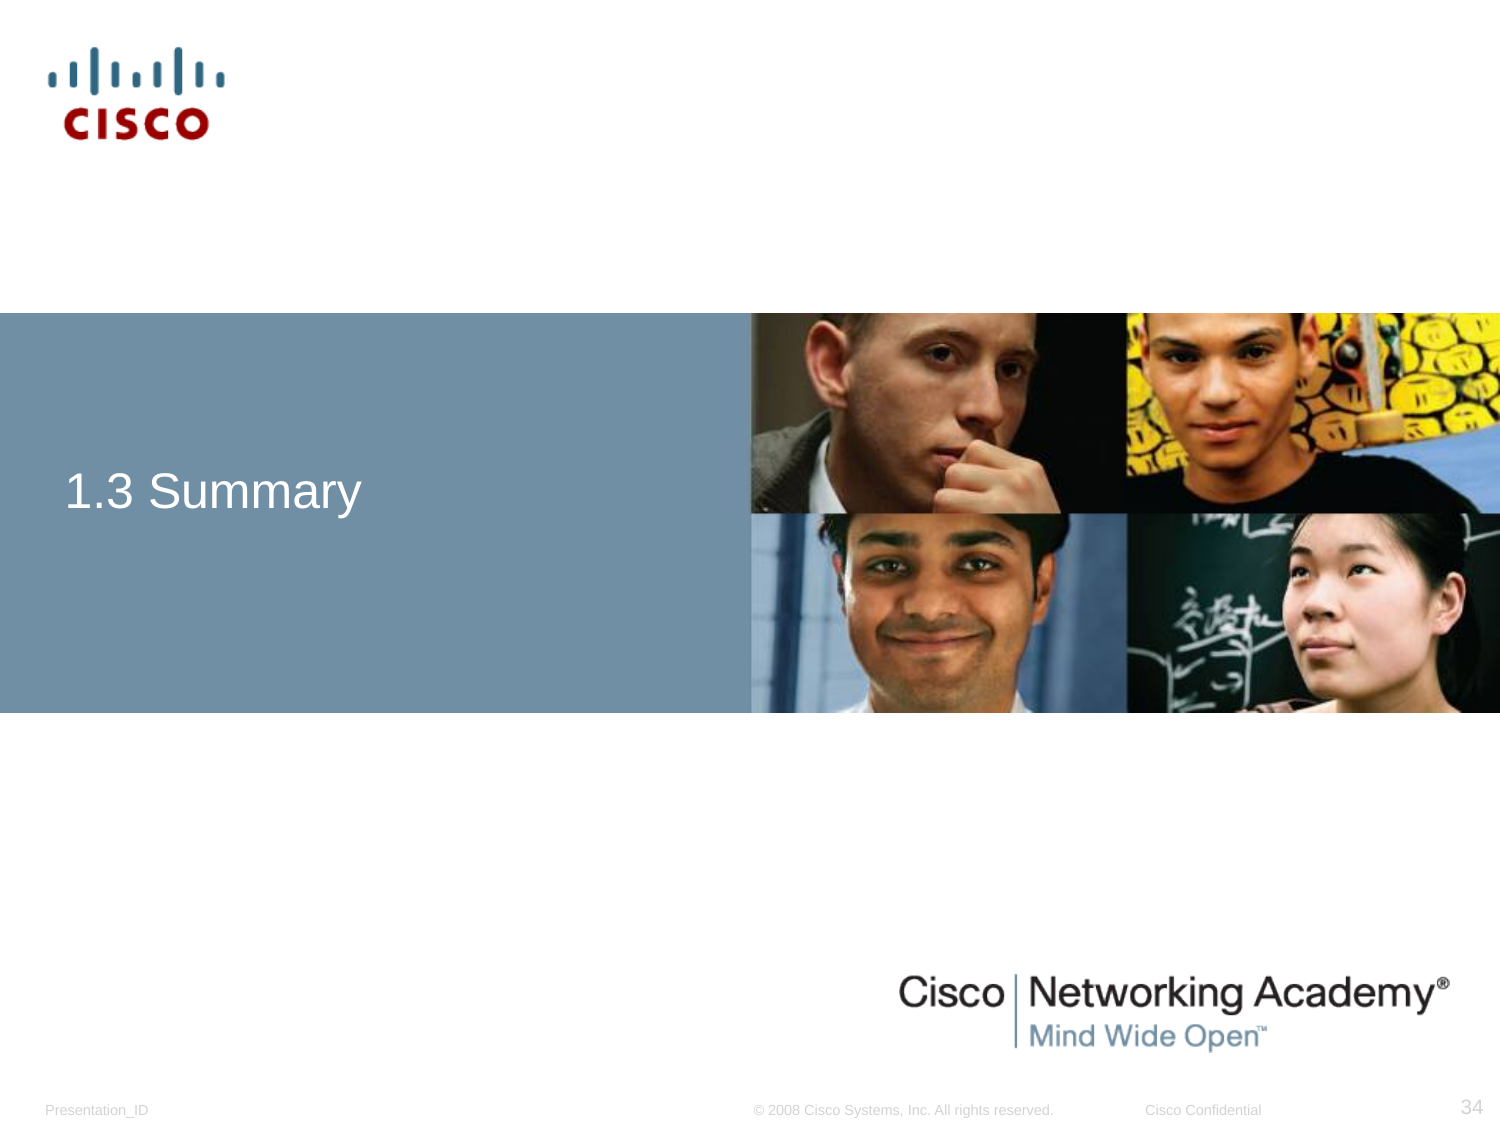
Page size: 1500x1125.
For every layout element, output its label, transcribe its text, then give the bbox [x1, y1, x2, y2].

picture [40, 19, 233, 168]
picture [0, 313, 1500, 713]
title 1.3 Summary [51, 371, 684, 615]
picture [899, 974, 1450, 1053]
